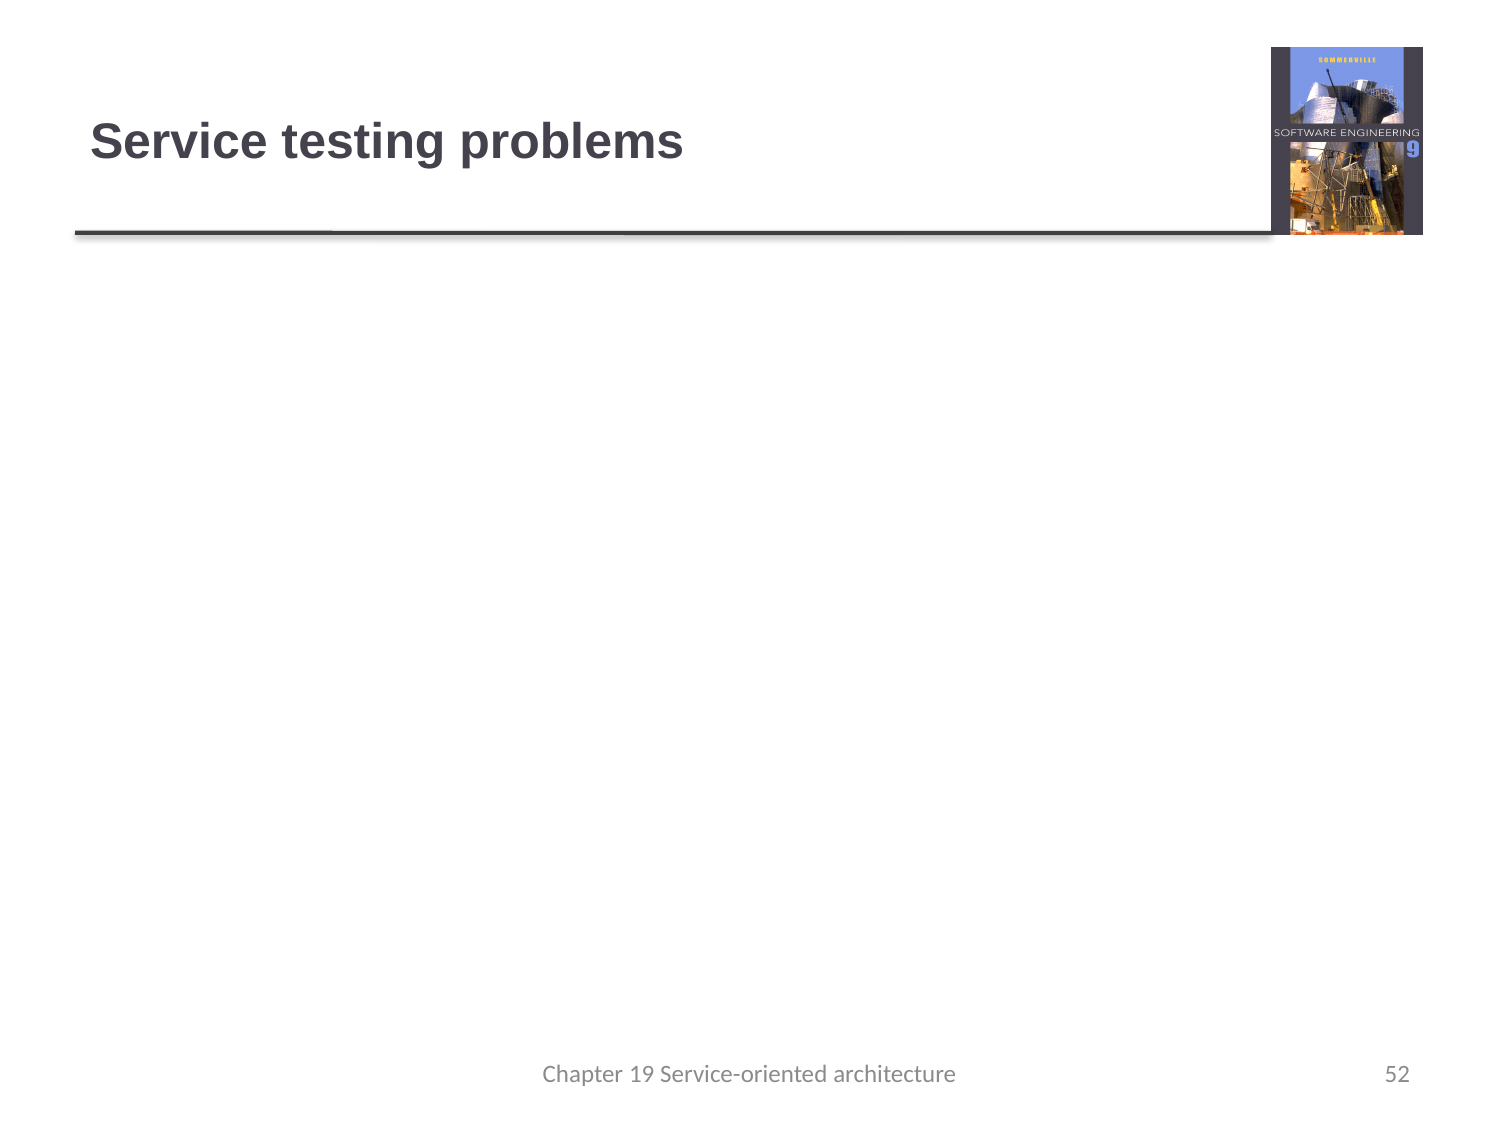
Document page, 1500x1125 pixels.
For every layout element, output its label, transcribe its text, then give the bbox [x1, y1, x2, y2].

picture [1272, 47, 1423, 235]
title Service testing problems [74, 44, 1272, 233]
slide_number 52 [1074, 1042, 1425, 1103]
footer Chapter 19 Service-oriented architecture [512, 1042, 988, 1103]
